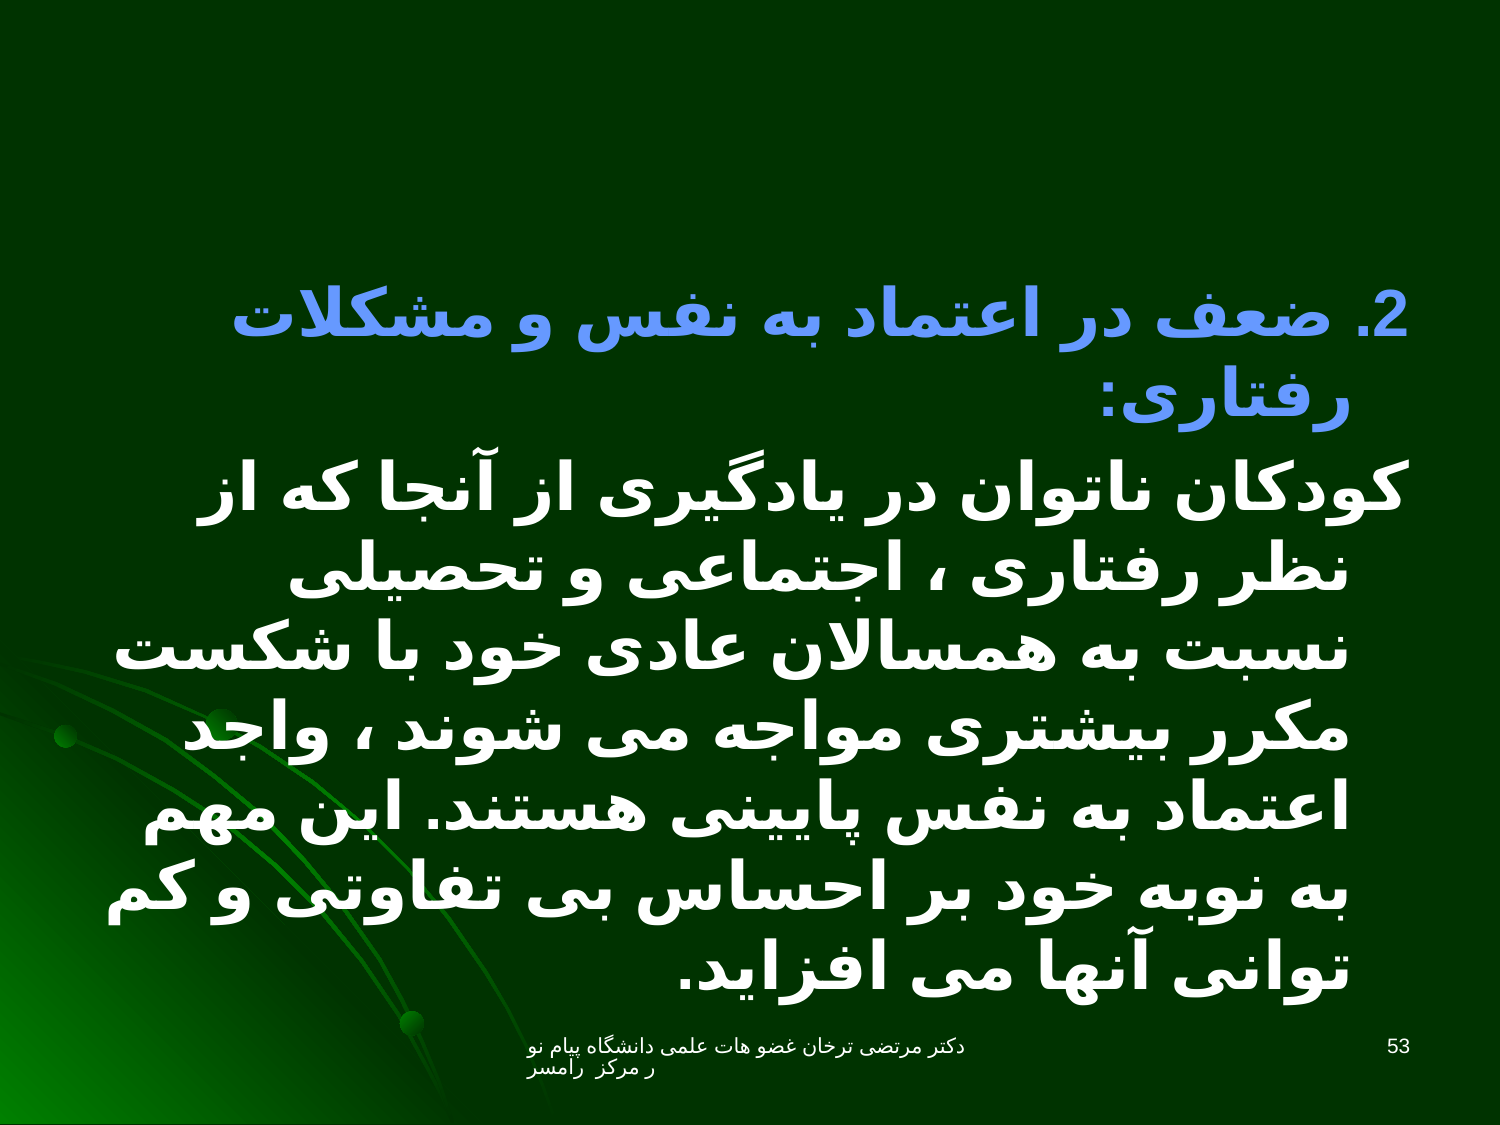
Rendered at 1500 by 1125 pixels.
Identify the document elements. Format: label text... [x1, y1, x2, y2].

footer دکتر مرتضی ترخان غضو هات علمی دانشگاه پیام نور مرکز رامسر [512, 1024, 988, 1101]
list 2. ضعف در اعتماد به نفس و مشکلات رفتاری: کودکان ناتوان در یادگیری از آنجا که از نظر رفتاری ، اجتماعی و تحصیلی نسبت به همسالان عادی خود با شکست مکرر بیشتری مواجه می شوند ، واجد اعتماد به نفس پایینی هستند. این مهم به نوبه خود بر احساس بی تفاوتی و کم توانی آنها می افزاید. [74, 262, 1426, 1006]
slide_number 53 [1074, 1024, 1426, 1101]
